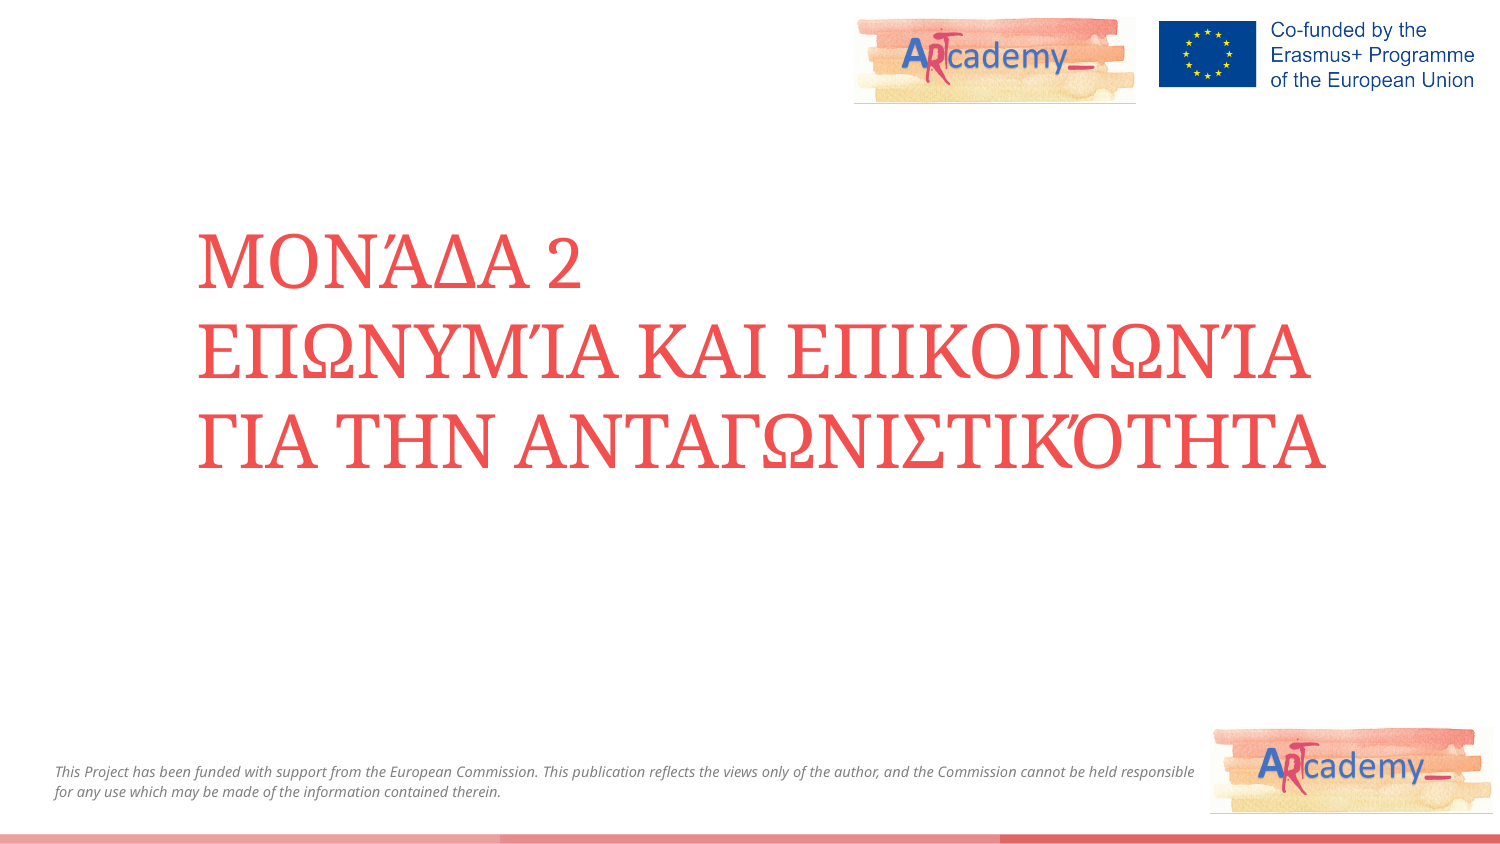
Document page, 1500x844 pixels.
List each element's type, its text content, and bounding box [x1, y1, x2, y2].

picture [1158, 21, 1474, 91]
picture [854, 0, 1137, 134]
title ΜΟΝΆΔΑ 2 ΕΠΩΝΥΜΊΑ ΚΑΙ ΕΠΙΚΟΙΝΩΝΊΑ ΓΙΑ ΤΗΝ ΑΝΤΑΓΩΝΙΣΤΙΚΌΤΗΤΑ [181, 210, 1421, 589]
text_box This Project has been funded with support from the European Commission. This publication reflects the views only of the author, and the Commission cannot be held responsible for any use which may be made of the information contained therein. [39, 754, 1205, 799]
picture [1210, 709, 1493, 844]
